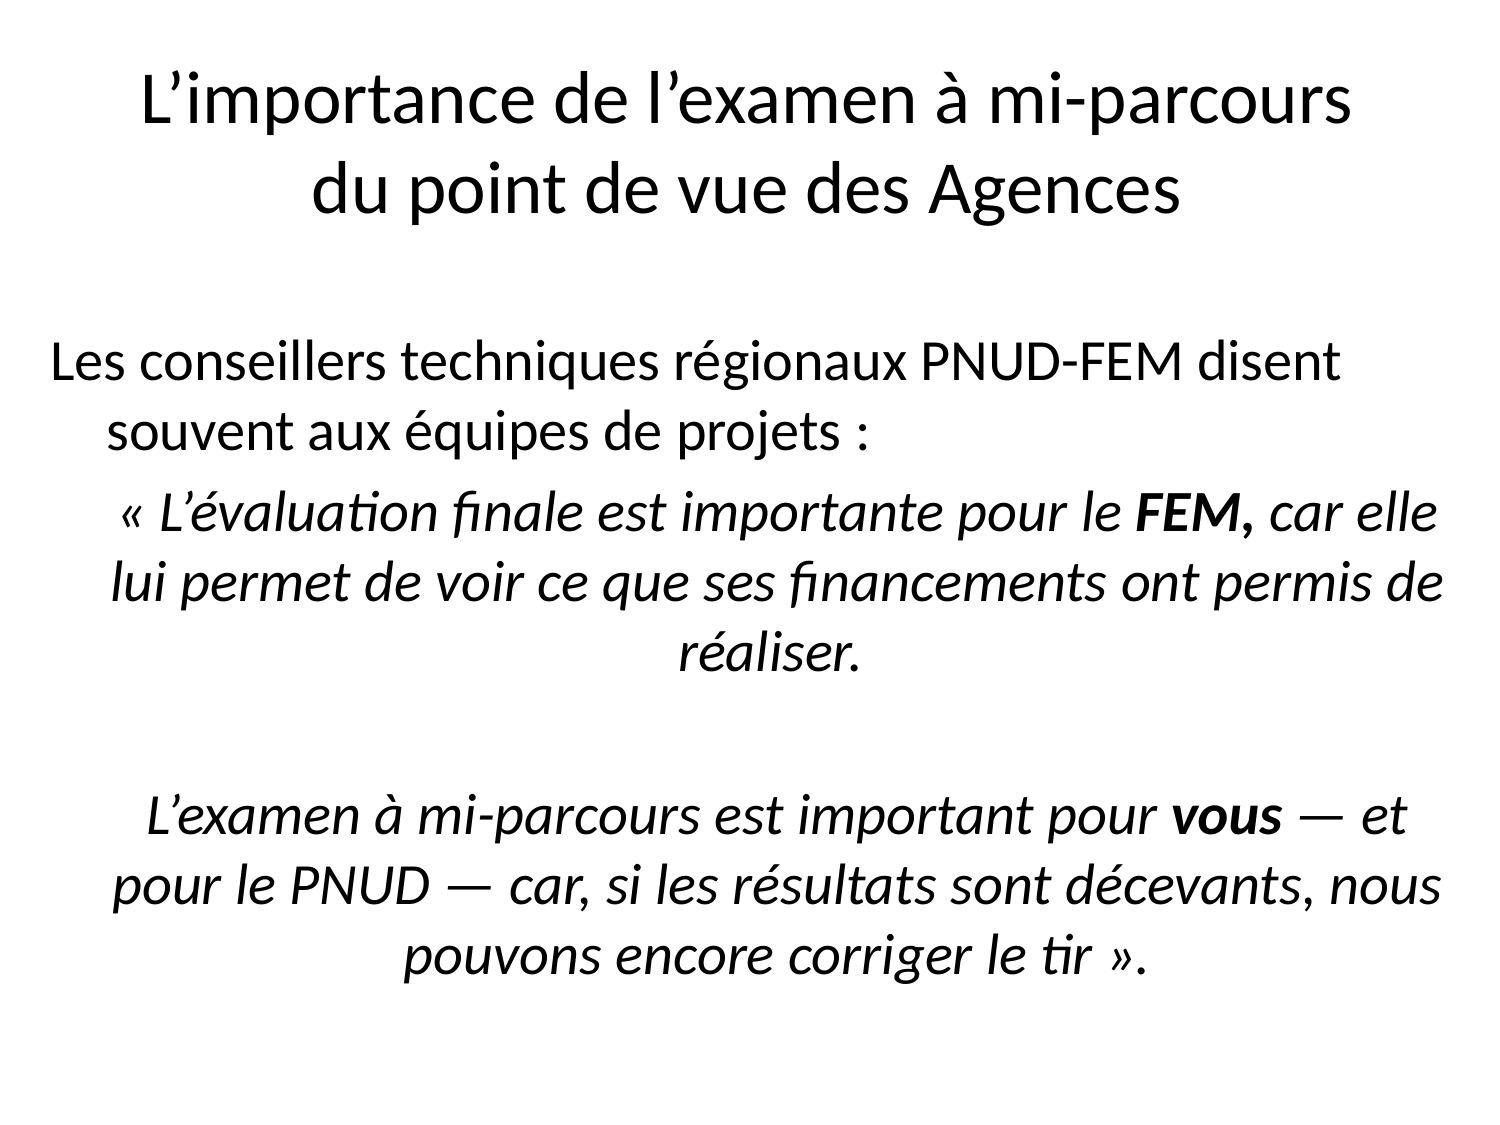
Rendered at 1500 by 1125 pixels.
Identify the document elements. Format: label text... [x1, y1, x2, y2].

title L’importance de l’examen à mi-parcours du point de vue des Agences [17, 45, 1477, 233]
list Les conseillers techniques régionaux PNUD-FEM disent souvent aux équipes de projets : « L’évaluation finale est importante pour le FEM, car elle lui permet de voir ce que ses financements ont permis de réaliser. L’examen à mi-parcours est important pour vous — et pour le PNUD — car, si les résultats sont décevants, nous pouvons encore corriger le tir ». [35, 314, 1465, 1000]
